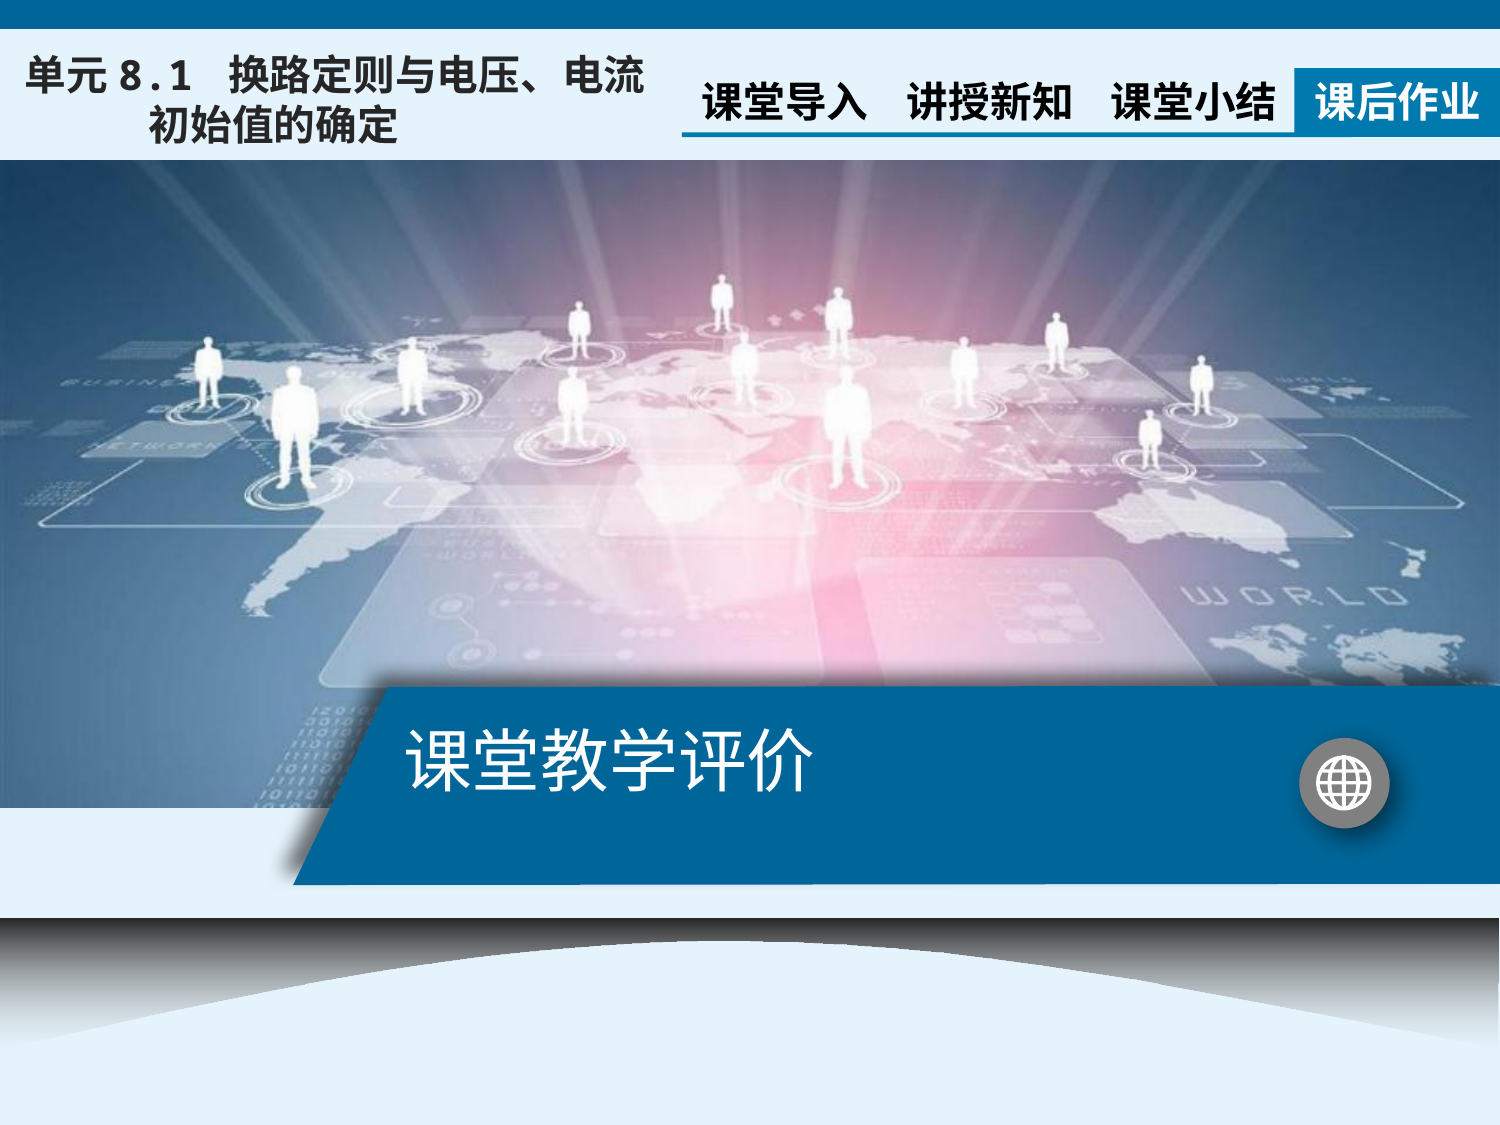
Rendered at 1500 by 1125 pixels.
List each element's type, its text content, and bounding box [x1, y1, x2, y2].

text_box 单元8.1 换路定则与电压、电流 初始值的确定 [9, 40, 1289, 156]
picture [0, 160, 1500, 808]
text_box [681, 67, 1500, 135]
title 课堂教学评价 [388, 654, 1499, 809]
